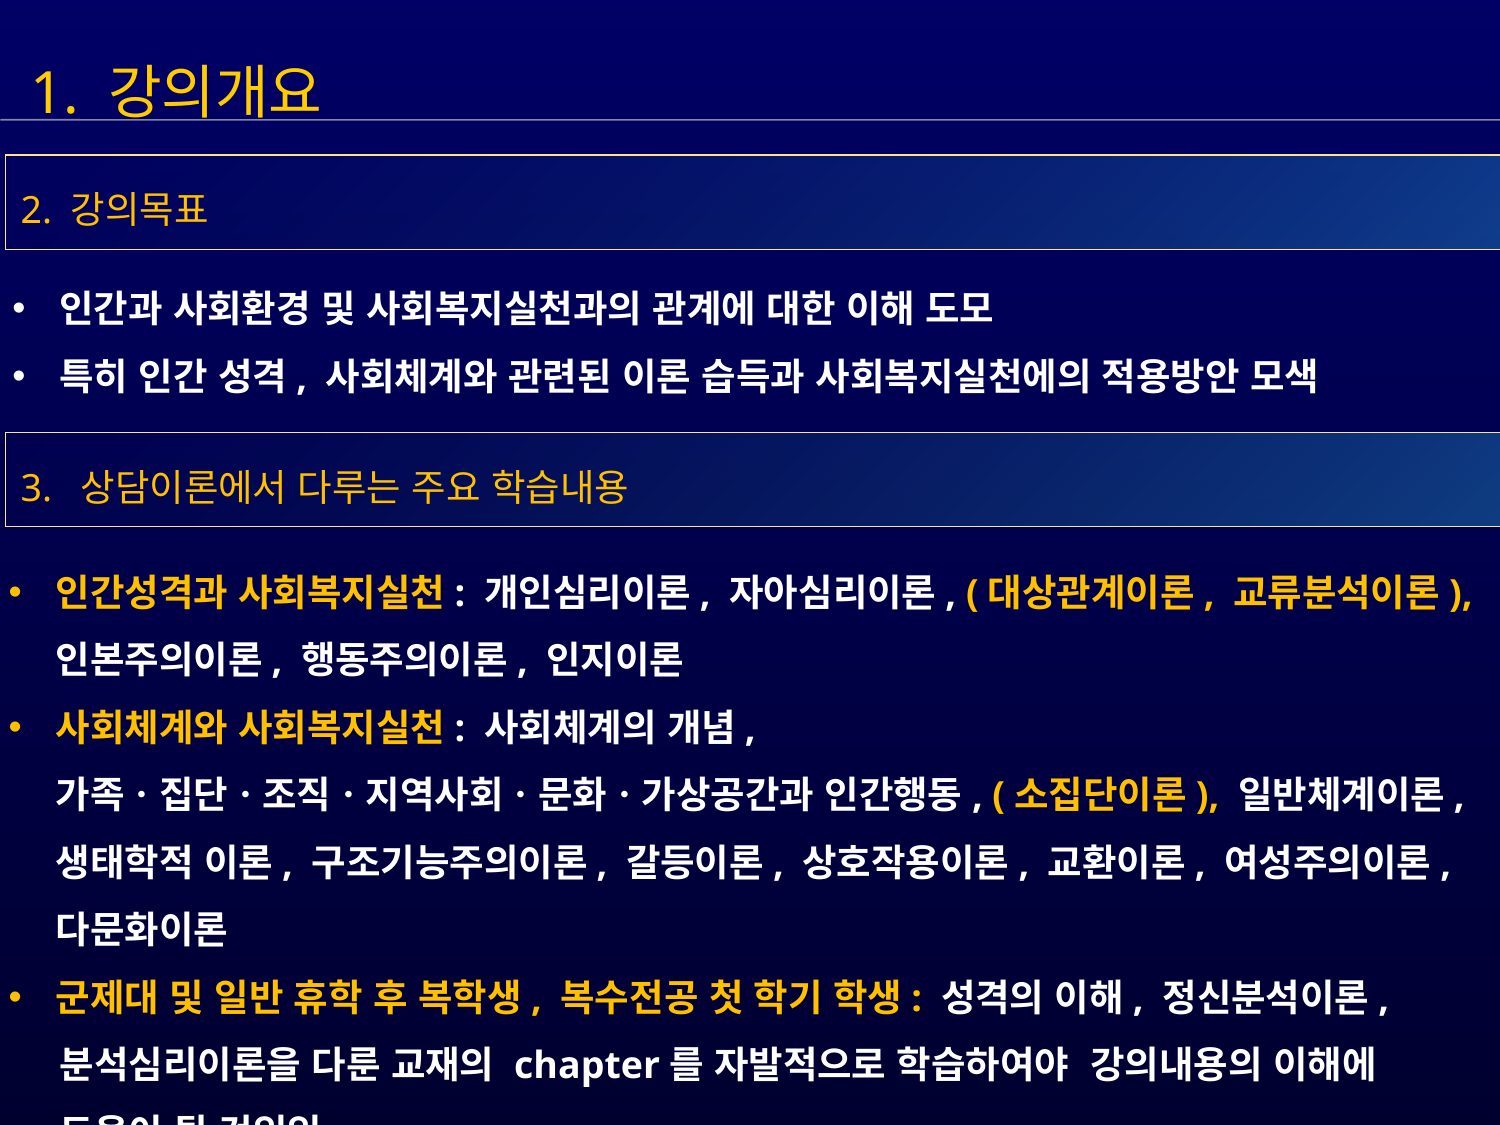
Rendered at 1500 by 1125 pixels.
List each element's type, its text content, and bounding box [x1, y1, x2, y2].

text_box 인간과 사회환경 및 사회복지실천과의 관계에 대한 이해 도모 특히 인간 성격, 사회체계와 관련된 이론 습득과 사회복지실천에의 적용방안 모색 [0, 255, 1498, 436]
text_box 인간성격과 사회복지실천: 개인심리이론, 자아심리이론, (대상관계이론, 교류분석이론), 인본주의이론, 행동주의이론, 인지이론 사회체계와 사회복지실천: 사회체계의 개념, 가족ㆍ집단ㆍ조직ㆍ지역사회ㆍ문화ㆍ가상공간과 인간행동, (소집단이론), 일반체계이론, 생태학적 이론, 구조기능주의이론, 갈등이론, 상호작용이론, 교환이론, 여성주의이론, 다문화이론 군제대 및 일반 휴학 후 복학생, 복수전공 첫 학기 학생: 성격의 이해, 정신분석이론, 분석심리이론을 다룬 교재의 chapter를 자발적으로 학습하여야 강의내용의 이해에 도움이 될 것임임 [0, 538, 1494, 1125]
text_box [5, 432, 1500, 528]
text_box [5, 154, 1500, 250]
text_box 1. 강의개요 [15, 48, 338, 133]
